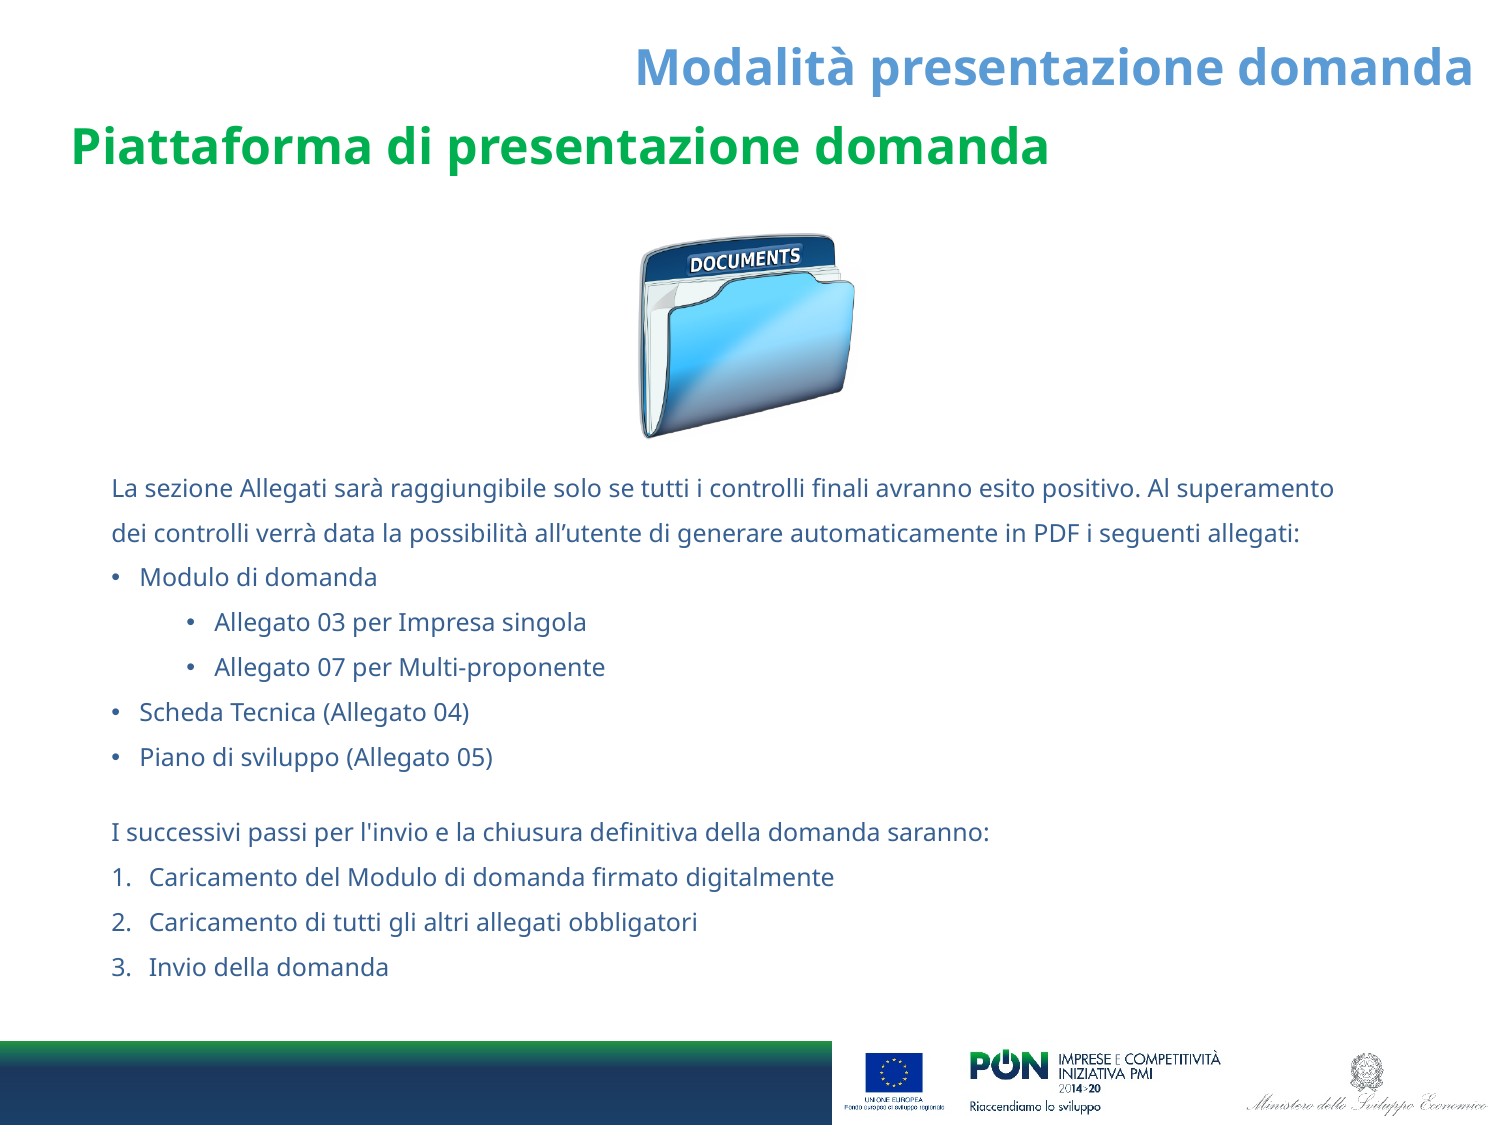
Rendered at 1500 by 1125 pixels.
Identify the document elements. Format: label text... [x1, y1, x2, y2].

picture [0, 1039, 1500, 1125]
text_box Modalità presentazione domanda [605, 28, 1490, 103]
text_box Piattaforma di presentazione domanda [55, 107, 1273, 183]
picture [633, 233, 874, 454]
text_box La sezione Allegati sarà raggiungibile solo se tutti i controlli finali avranno esito positivo. Al superamento dei controlli verrà data la possibilità all’utente di generare automaticamente in PDF i seguenti allegati: Modulo di domanda Allegato 03 per Impresa singola Allegato 07 per Multi-proponente Scheda Tecnica (Allegato 04) Piano di sviluppo (Allegato 05) I successivi passi per l'invio e la chiusura definitiva della domanda saranno: Caricamento del Modulo di domanda firmato digitalmente Caricamento di tutti gli altri allegati obbligatori Invio della domanda [96, 449, 1357, 989]
